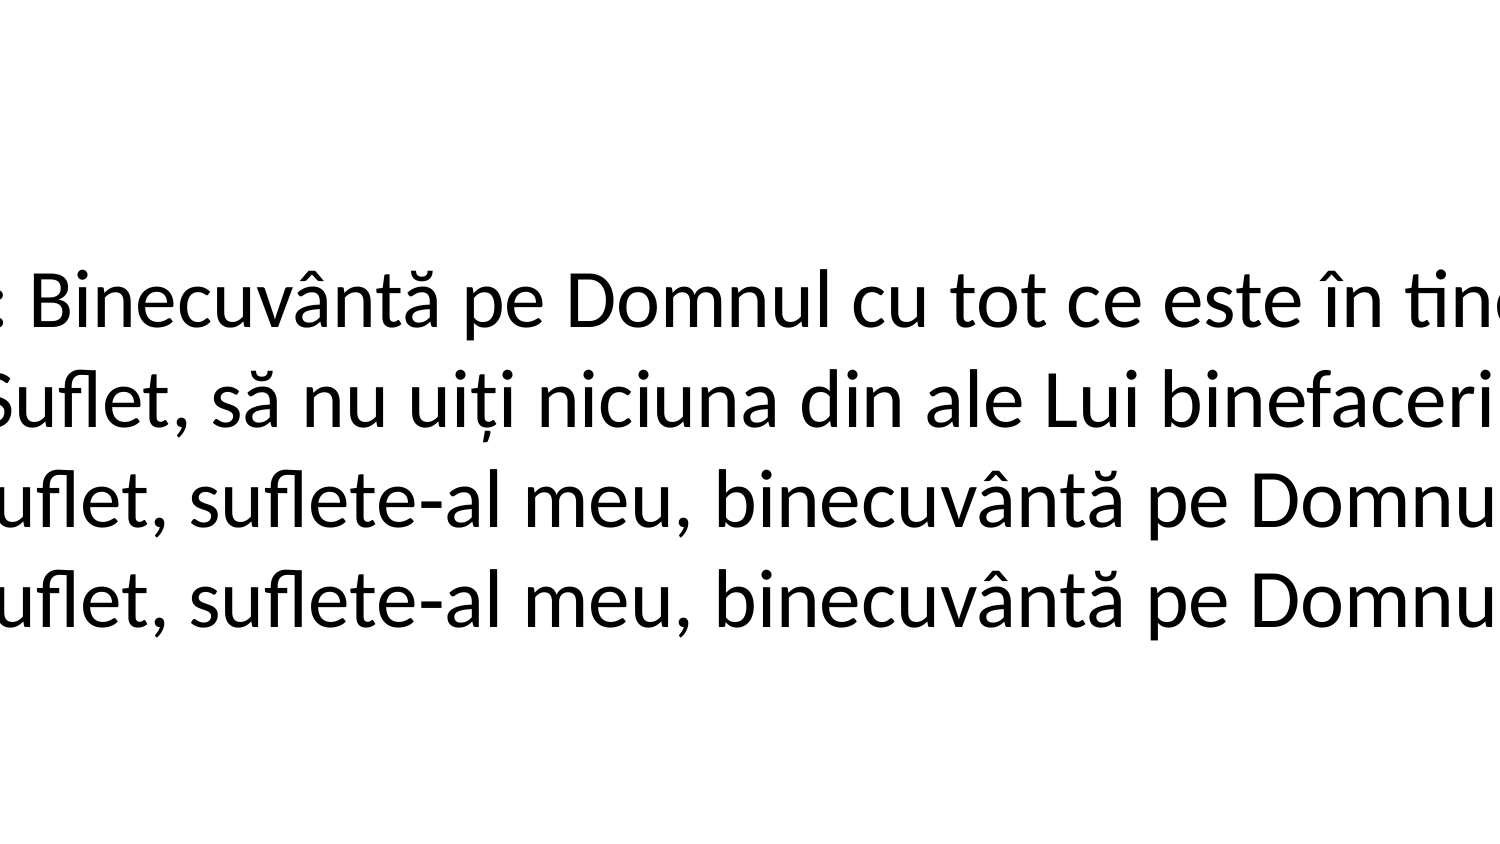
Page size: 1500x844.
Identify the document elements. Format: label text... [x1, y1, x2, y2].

text_box R: Binecuvântă pe Domnul cu tot ce este în tine, Suflet, să nu uiți niciuna din ale Lui binefaceri! Suflet, suflete‑al meu, binecuvântă pe Domnul! Suflet, suflete‑al meu, binecuvântă pe Domnul! [0, 192, 1500, 652]
